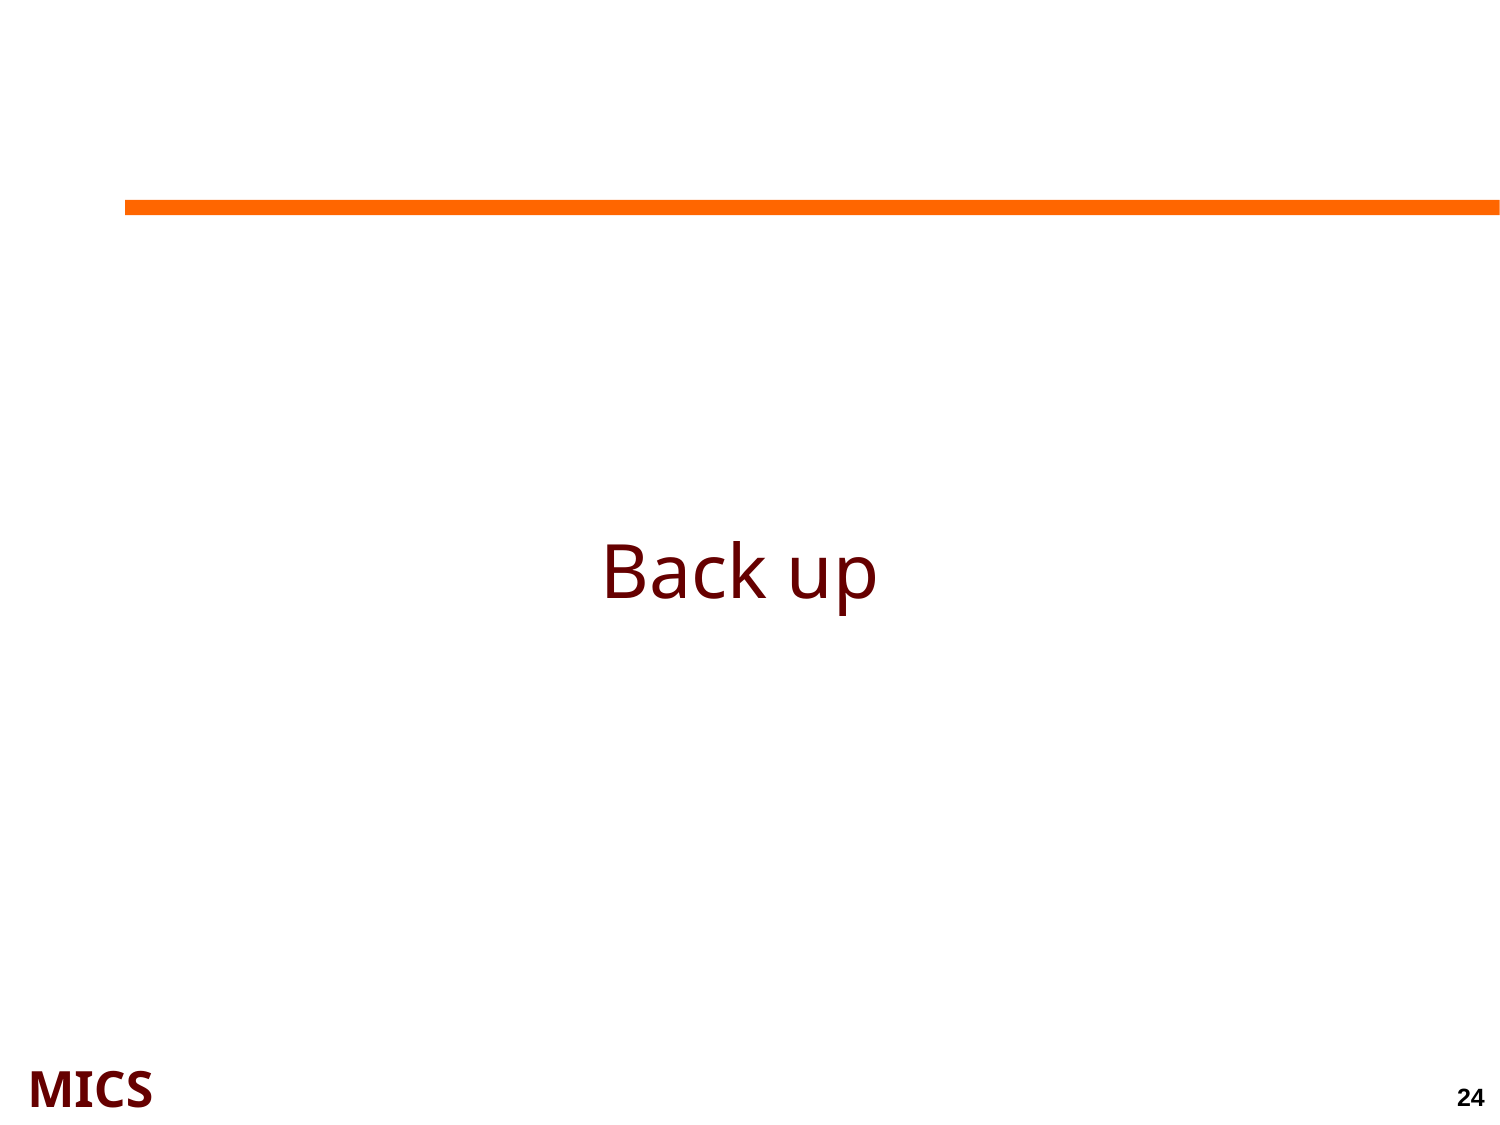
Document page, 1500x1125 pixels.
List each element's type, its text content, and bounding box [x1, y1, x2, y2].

slide_number 24 [1425, 1067, 1500, 1125]
title Back up [112, 474, 1388, 663]
